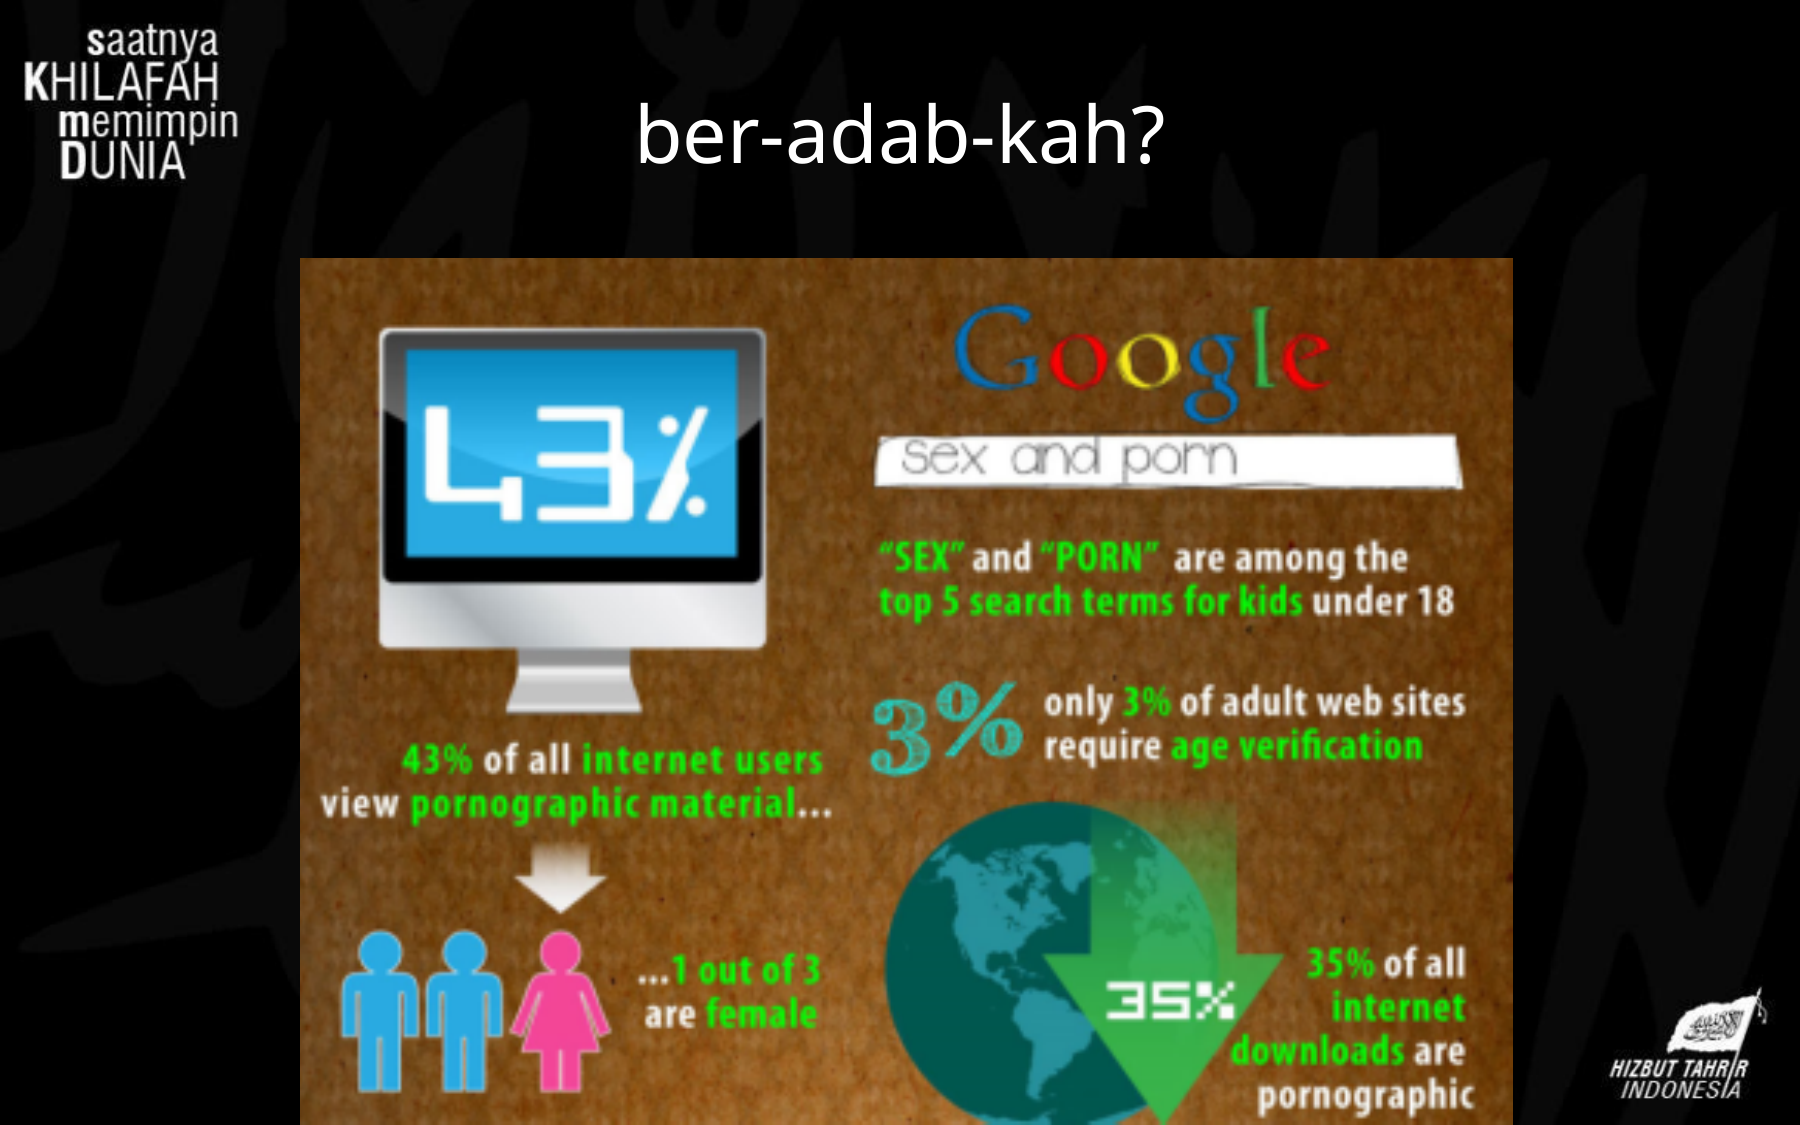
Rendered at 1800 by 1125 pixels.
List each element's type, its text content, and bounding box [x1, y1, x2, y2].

picture [0, 188, 1800, 1125]
text_box ber-adab-kah? [0, 74, 1800, 188]
picture [0, 0, 1800, 74]
